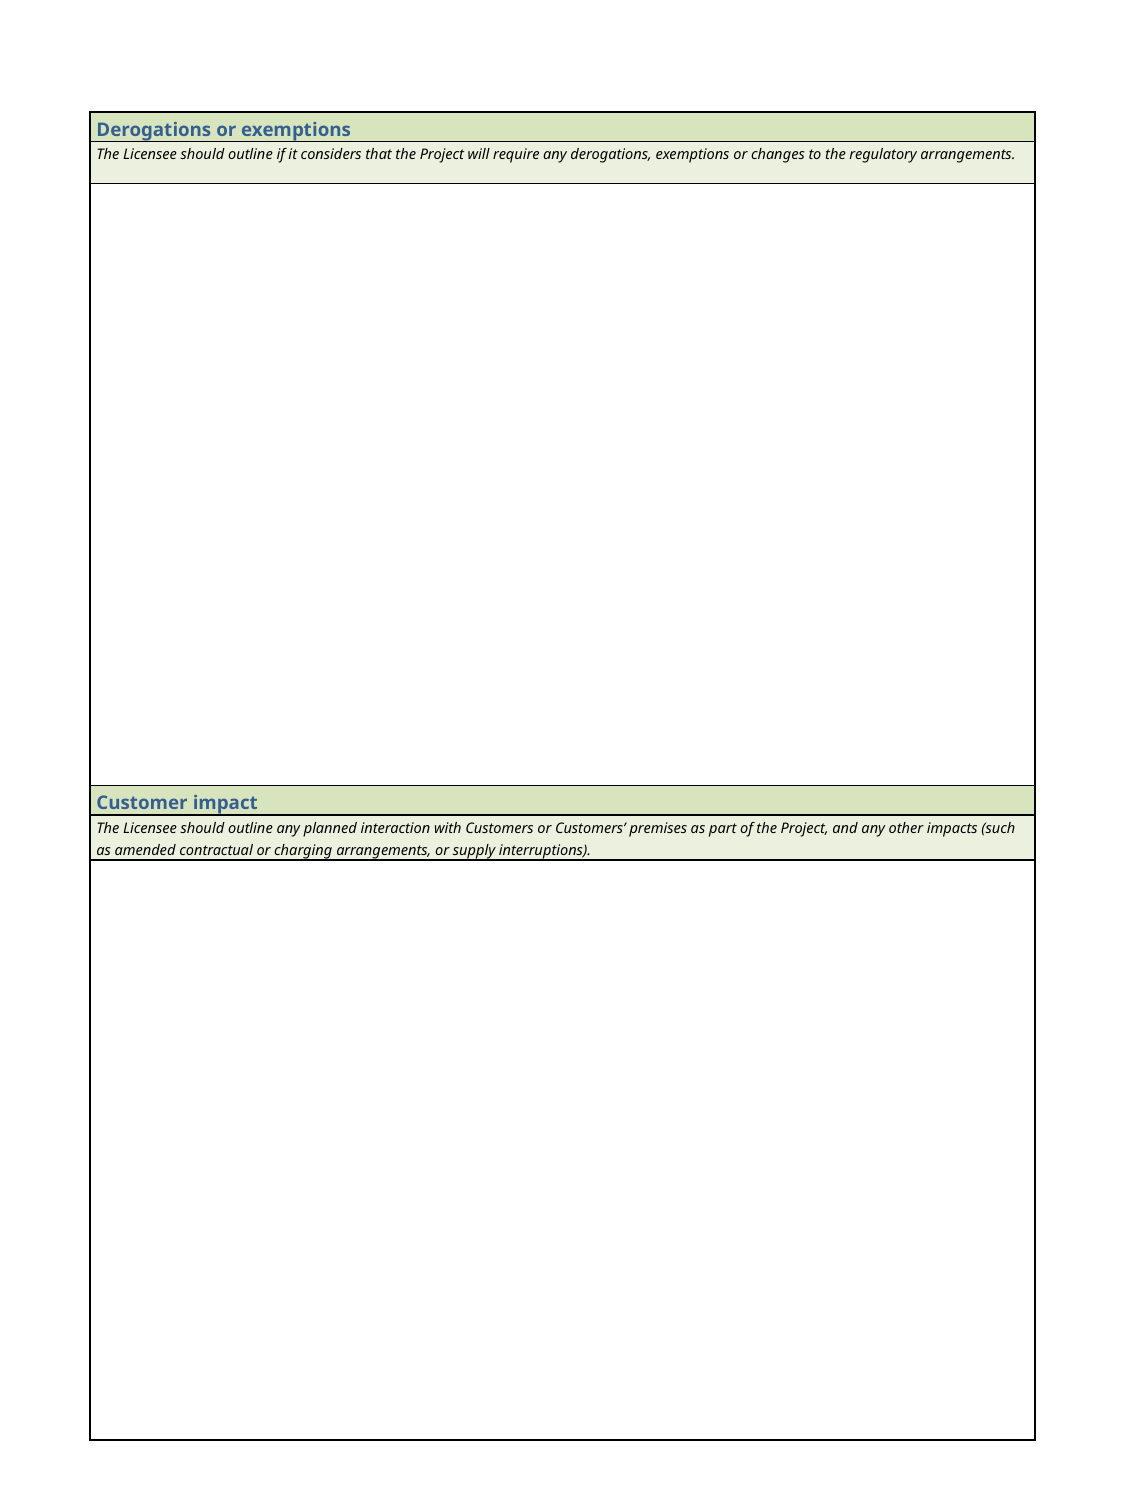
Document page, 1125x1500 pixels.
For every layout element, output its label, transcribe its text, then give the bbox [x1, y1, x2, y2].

slide_number 9 [806, 1390, 1069, 1471]
table_cell The Licensee should outline if it considers that the Project will require any derogations, exemptions or changes to the regulatory arrangements. [91, 142, 1034, 183]
table_cell [91, 184, 1034, 785]
table_cell The Licensee should outline any planned interaction with Customers or Customers’ premises as part of the Project, and any other impacts (such as amended contractual or charging arrangements, or supply interruptions). [91, 816, 1034, 859]
table_cell [91, 861, 1034, 1439]
table_header Customer impact [91, 786, 1034, 814]
table_header Derogations or exemptions [91, 113, 1034, 141]
